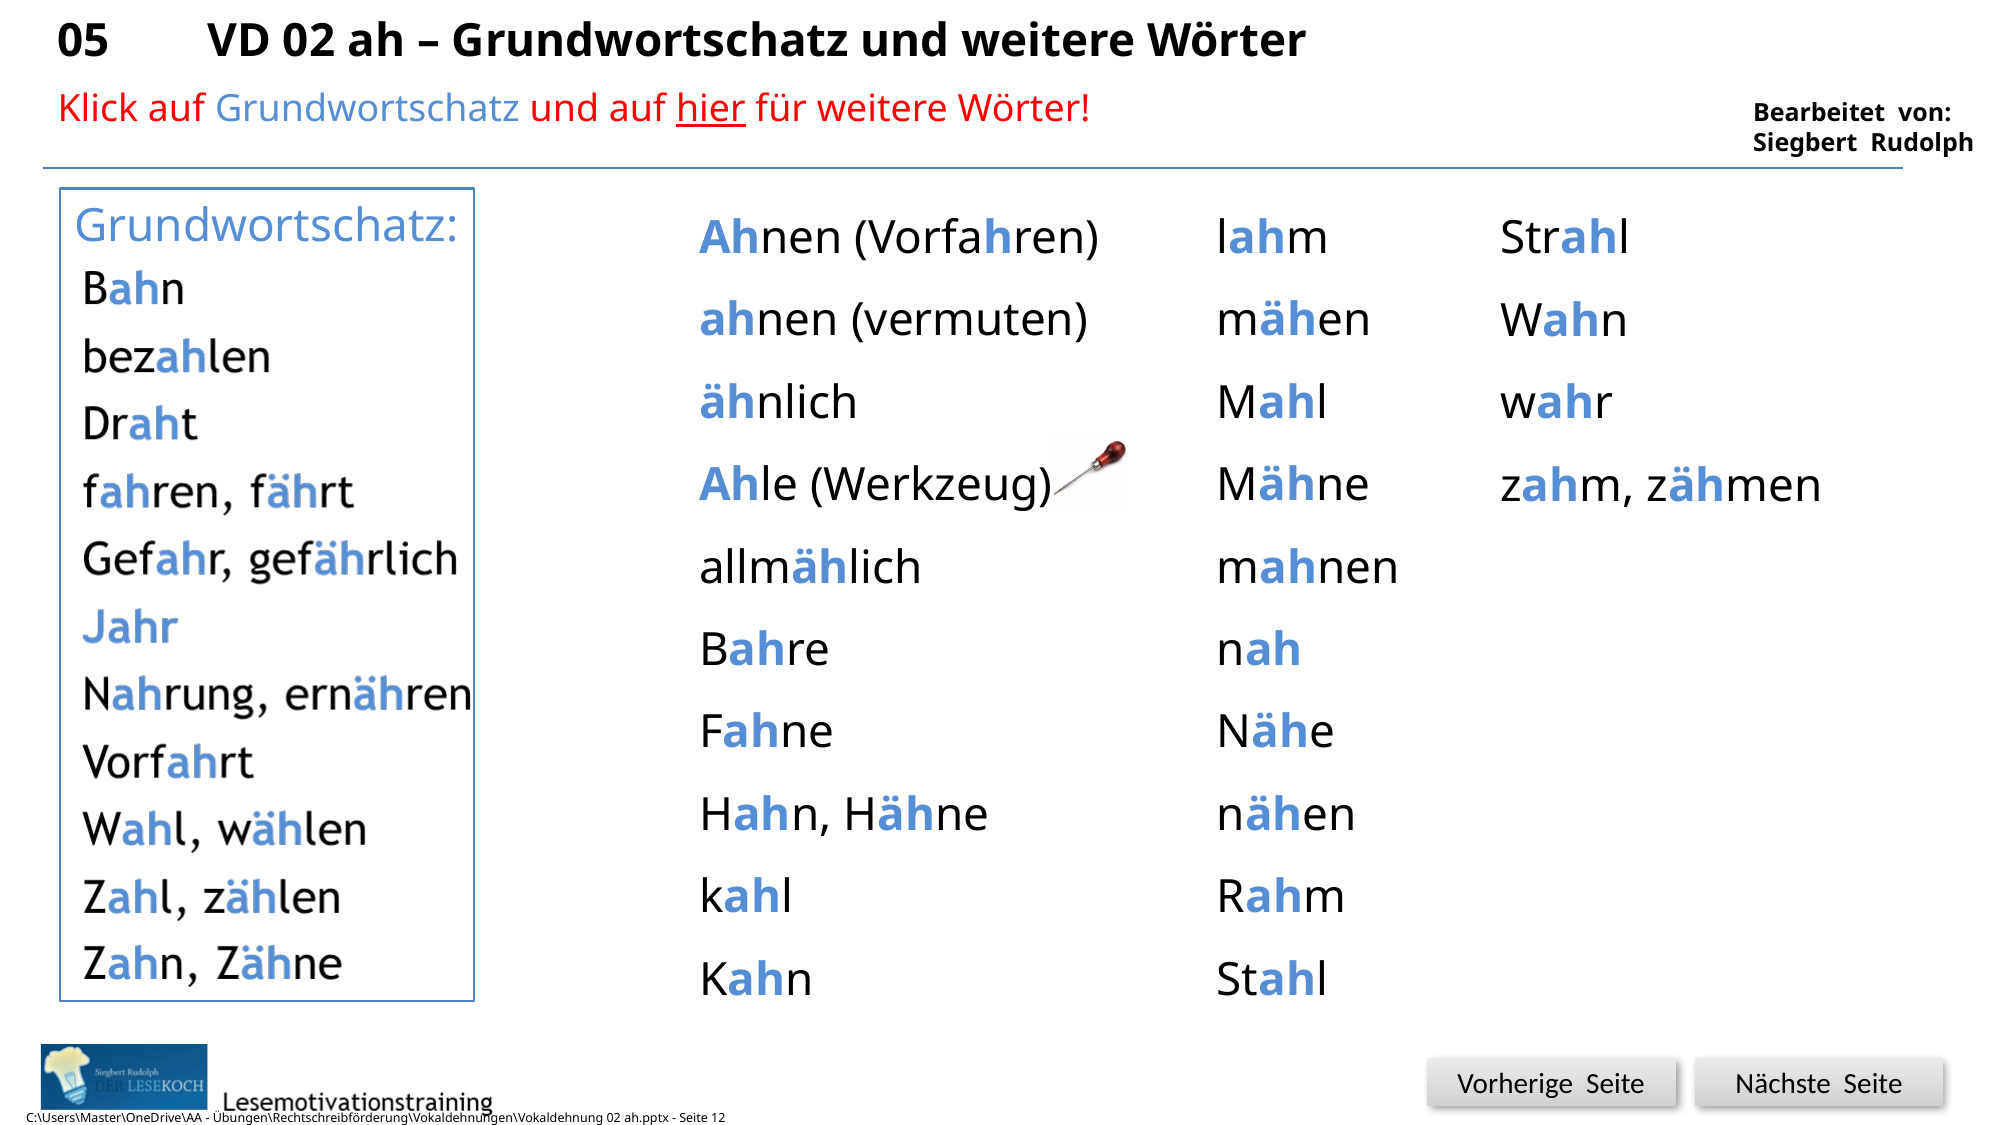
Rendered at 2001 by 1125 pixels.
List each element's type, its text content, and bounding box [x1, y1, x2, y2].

text_box Klick auf Grundwortschatz und auf hier für weitere Wörter! [801, 76, 1709, 137]
text_box Strahl Wahn wahr zahm, zähmen [1485, 173, 1874, 518]
text_box lahm mähen Mahl Mähne mahnen nah Nähe nähen Rahm Stahl [1202, 172, 1481, 1012]
text_box Ahnen (Vorfahren) ahnen (vermuten) ähnlich Ahle (Werkzeug) allmählich Bahre Fahne Hahn, Hähne kahl Kahn [684, 172, 1114, 1012]
picture [1046, 428, 1131, 512]
text_box Klick auf Grundwortschatz und auf hier für weitere Wörter! [42, 76, 691, 137]
text_box [691, 76, 801, 146]
text_box Grundwortschatz: [59, 188, 474, 244]
picture [40, 1044, 508, 1102]
text_box C:\Users\Master\OneDrive\AA - Übungen\Rechtschreibförderung\Vokaldehnungen\Vokaldehnung 02 ah.pptx - Seite 12 [11, 1102, 741, 1125]
text_box 05 VD 02 ah – Grundwortschatz und weitere Wörter [42, 3, 2000, 73]
picture [54, 245, 501, 1018]
